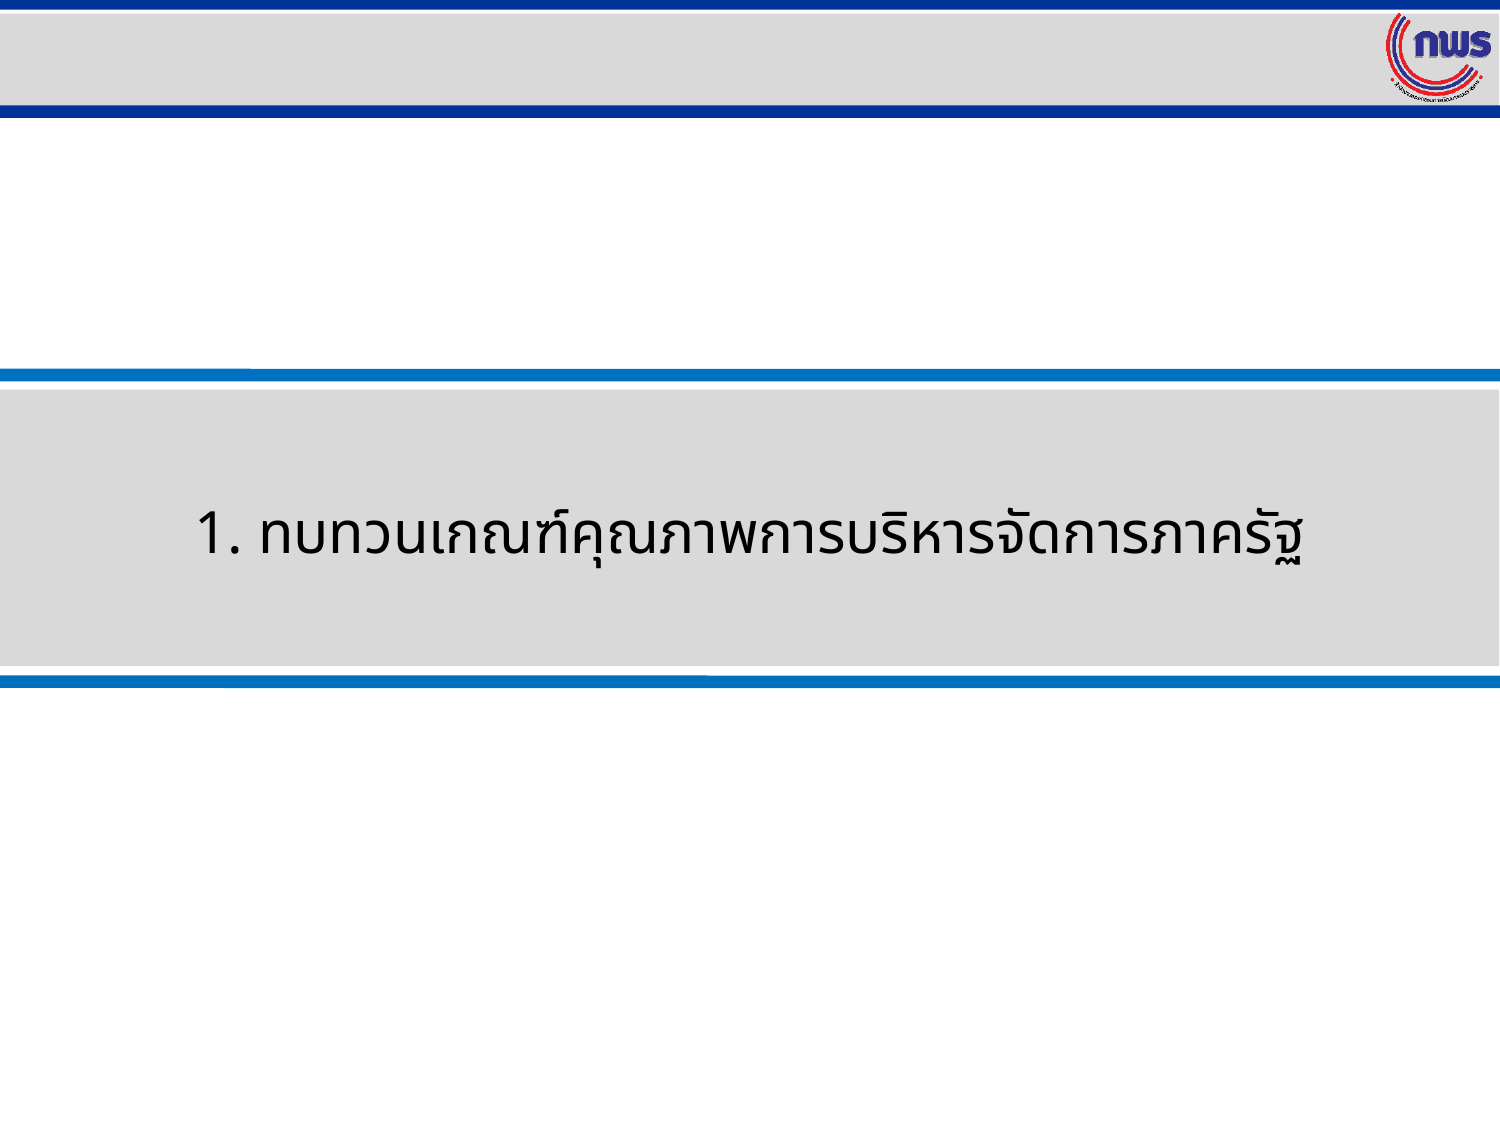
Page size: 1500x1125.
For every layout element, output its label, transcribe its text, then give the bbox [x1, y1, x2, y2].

list 1. ทบทวนเกณฑ์คุณภาพการบริหารจัดการภาครัฐ [0, 412, 1500, 650]
picture [1386, 13, 1491, 102]
